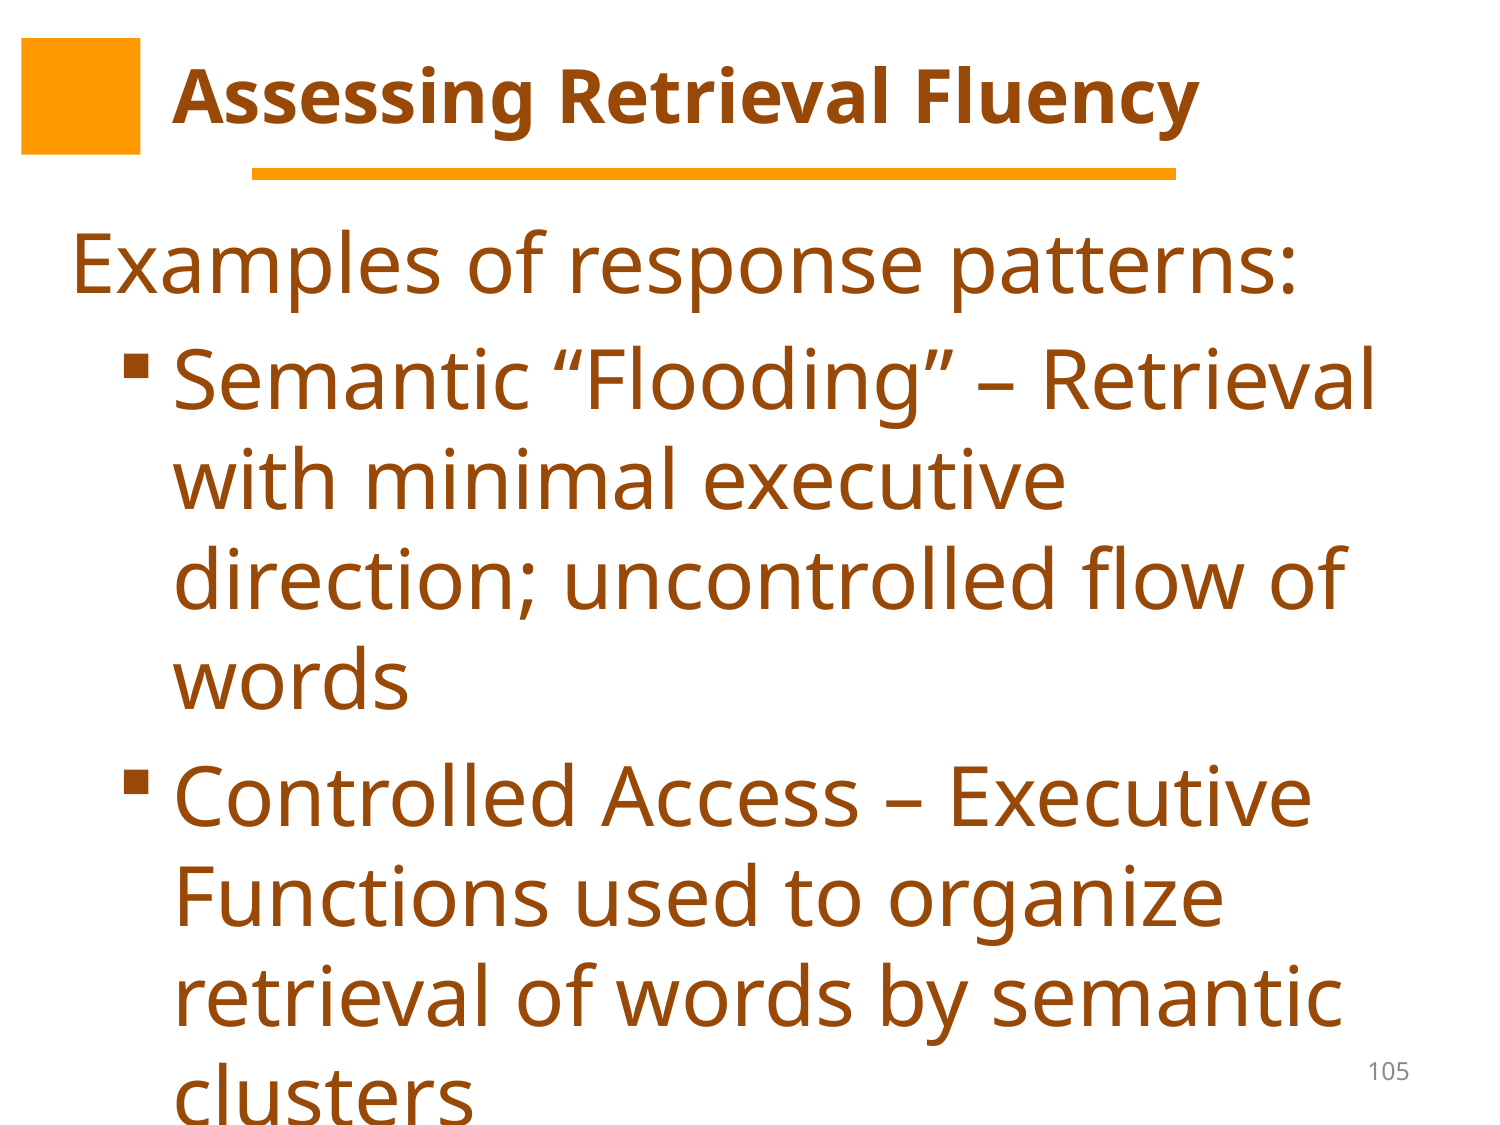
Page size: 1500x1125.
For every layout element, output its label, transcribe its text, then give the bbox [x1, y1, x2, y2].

slide_number 105 [1074, 1042, 1425, 1103]
text_box [19, 36, 142, 157]
list Examples of response patterns: Semantic “Flooding” – Retrieval with minimal executive direction; uncontrolled flow of words Controlled Access – Executive Functions used to organize retrieval of words by semantic clusters [54, 202, 1455, 1053]
title Assessing Retrieval Fluency [156, 22, 1500, 165]
